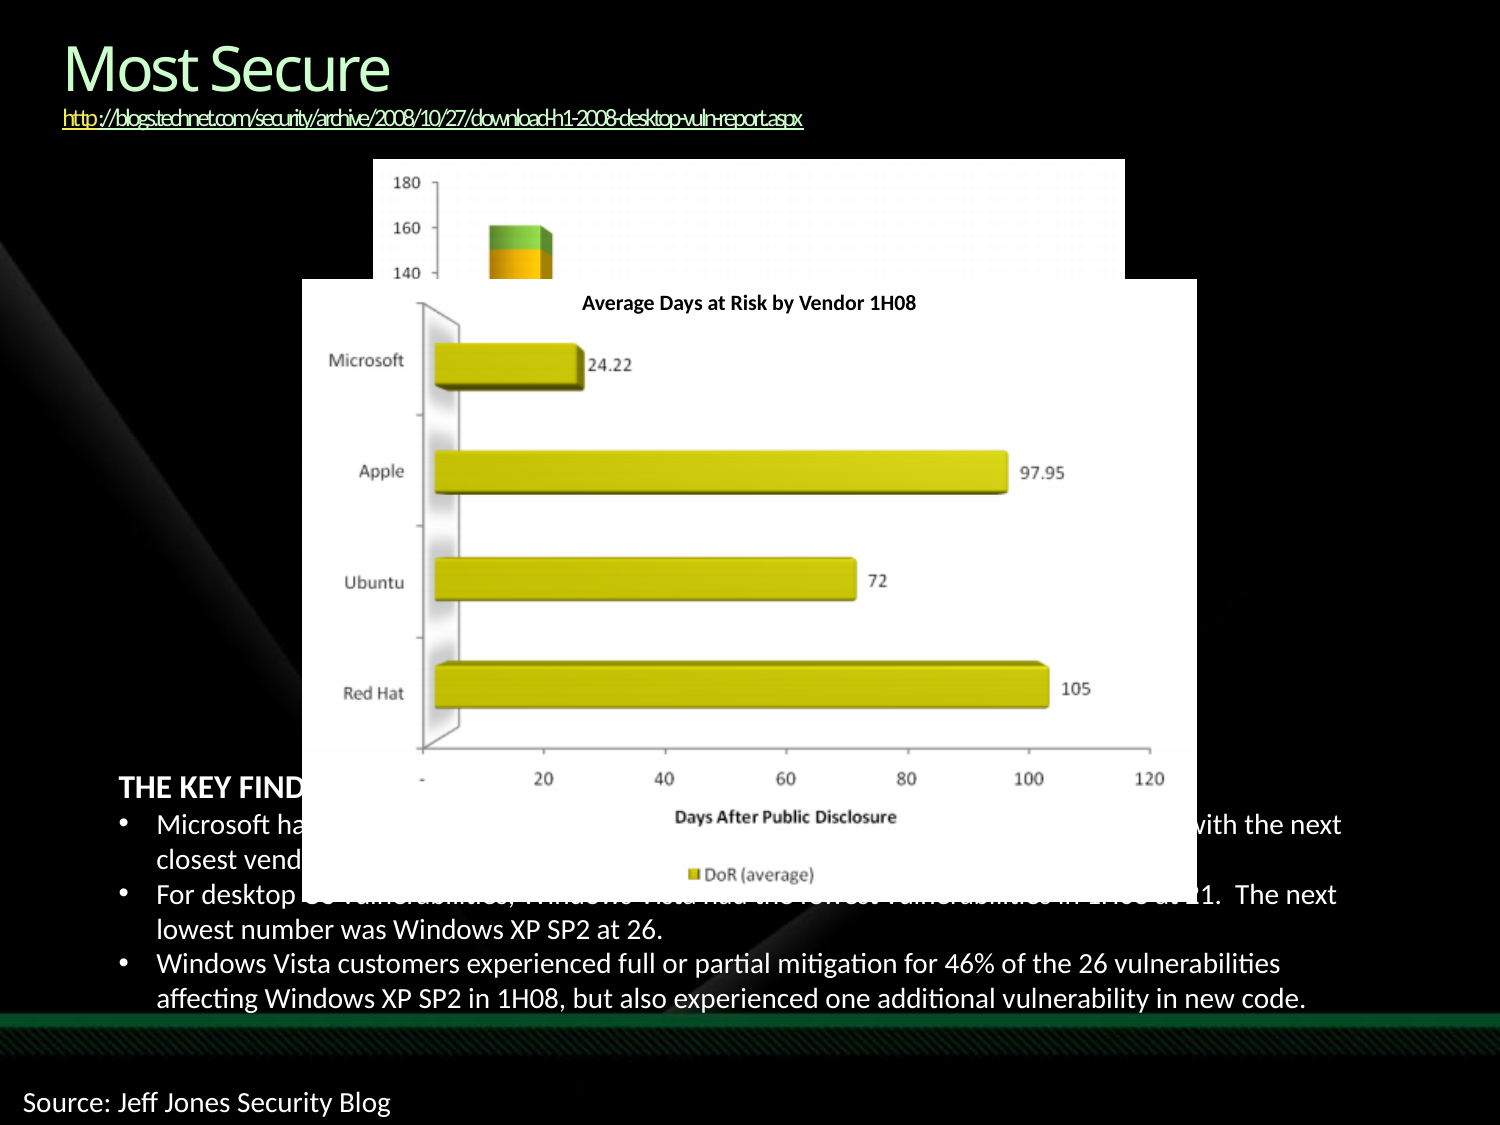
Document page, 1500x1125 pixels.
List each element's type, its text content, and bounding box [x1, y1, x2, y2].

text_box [302, 279, 1197, 902]
picture [0, 0, 1500, 1125]
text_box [103, 159, 1401, 1061]
text_box Source: Jeff Jones Security Blog [22, 1083, 392, 1119]
title Most Secure http://blogs.technet.com/security/archive/2008/10/27/download-h1-2008-desktop-vuln-report.aspx [62, 37, 1438, 133]
